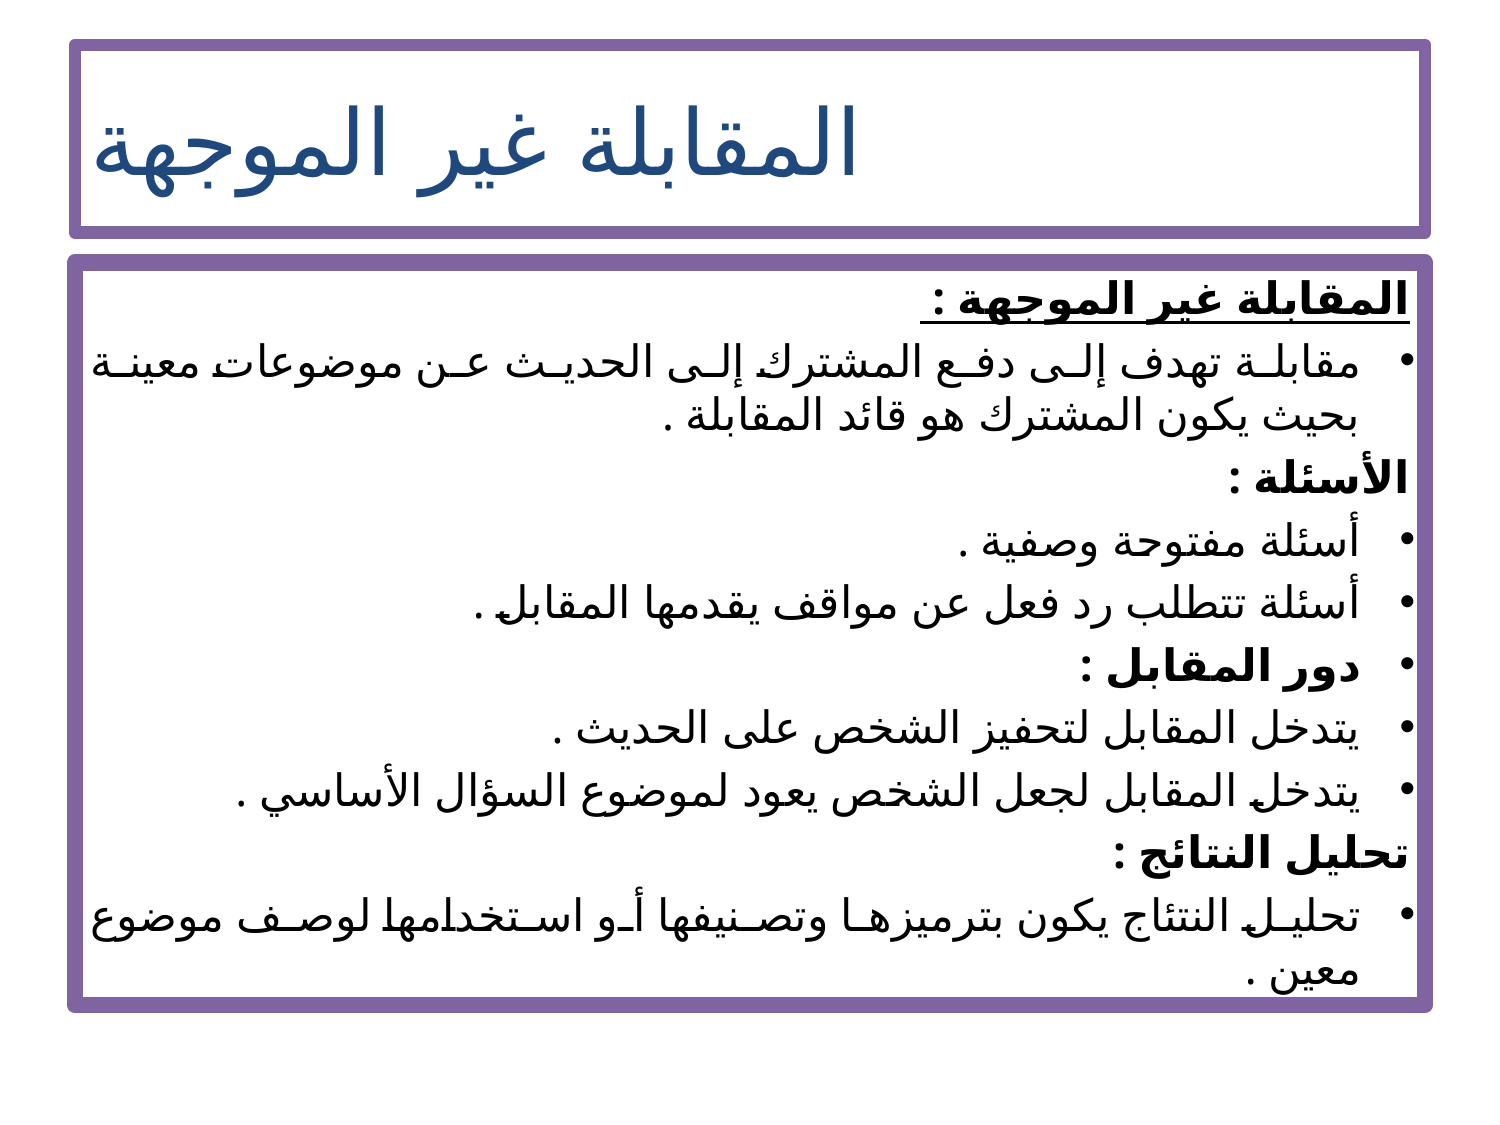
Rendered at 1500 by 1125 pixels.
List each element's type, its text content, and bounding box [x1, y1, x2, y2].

list المقابلة غير الموجهة : مقابلة تهدف إلى دفع المشترك إلى الحديث عن موضوعات معينة بحيث يكون المشترك هو قائد المقابلة . الأسئلة : أسئلة مفتوحة وصفية . أسئلة تتطلب رد فعل عن مواقف يقدمها المقابل . دور المقابل : يتدخل المقابل لتحفيز الشخص على الحديث . يتدخل المقابل لجعل الشخص يعود لموضوع السؤال الأساسي . تحليل النتائج : تحليل النتئاج يكون بترميزها وتصنيفها أو استخدامها لوصف موضوع معين . [75, 262, 1425, 1005]
title المقابلة غير الموجهة [75, 45, 1425, 233]
